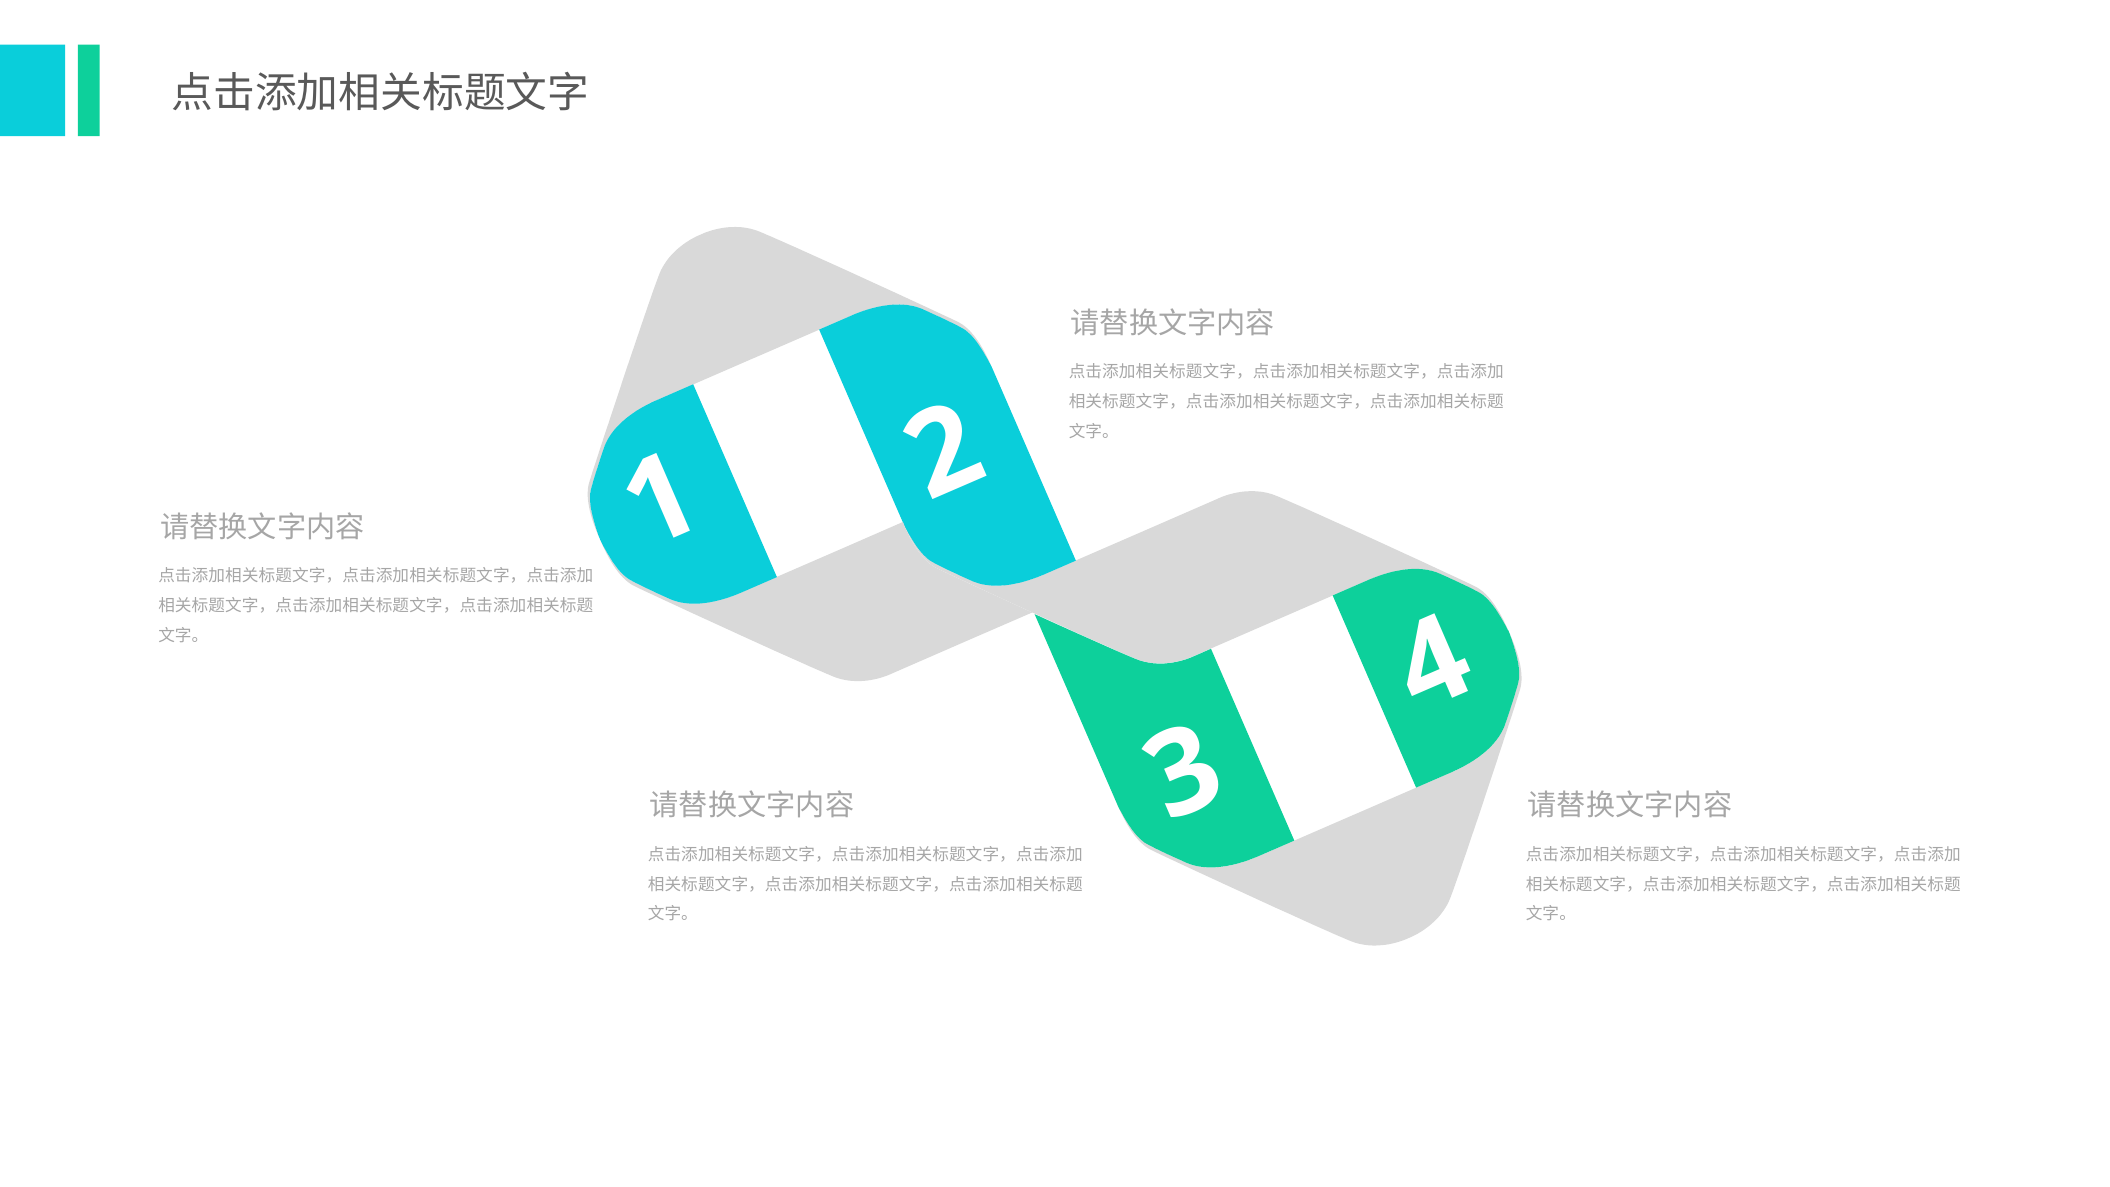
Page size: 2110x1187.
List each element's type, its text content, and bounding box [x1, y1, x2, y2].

text_box 点击添加相关标题文字，点击添加相关标题文字，点击添加相关标题文字，点击添加相关标题文字，点击添加相关标题文字。 [144, 551, 534, 652]
text_box 点击添加相关标题文字，点击添加相关标题文字，点击添加相关标题文字，点击添加相关标题文字，点击添加相关标题文字。 [1576, 826, 1981, 931]
text_box 请替换文字内容 [1576, 771, 1911, 830]
text_box 请替换文字内容 [144, 493, 534, 551]
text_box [534, 224, 1576, 948]
text_box 点击添加相关标题文字 [135, 44, 625, 137]
